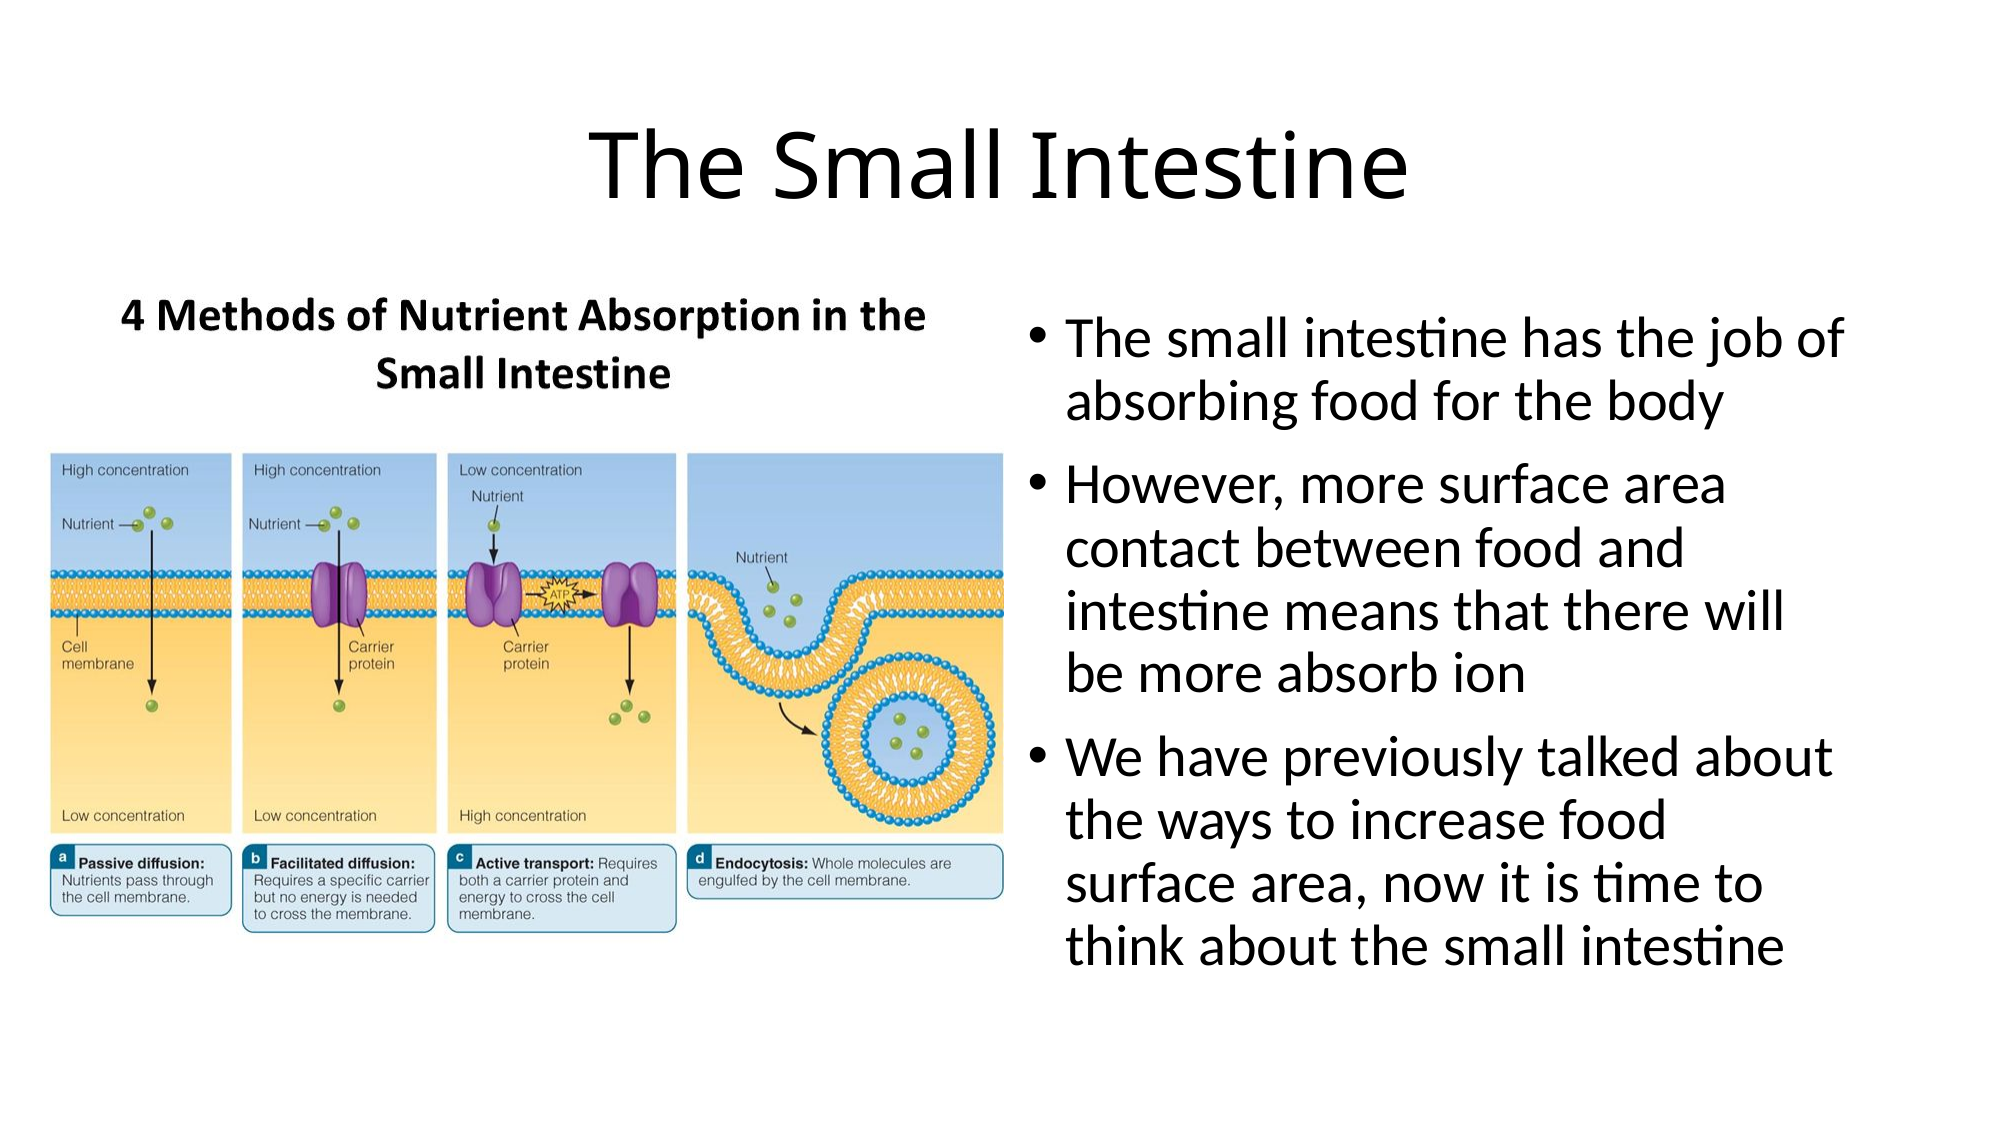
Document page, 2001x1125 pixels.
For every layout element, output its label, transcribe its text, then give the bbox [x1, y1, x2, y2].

list The small intestine has the job of absorbing food for the body However, more surface area contact between food and intestine means that there will be more absorb ion We have previously talked about the ways to increase food surface area, now it is time to think about the small intestine [1012, 299, 1863, 1014]
picture [44, 254, 1004, 975]
title The Small Intestine [137, 59, 1863, 278]
